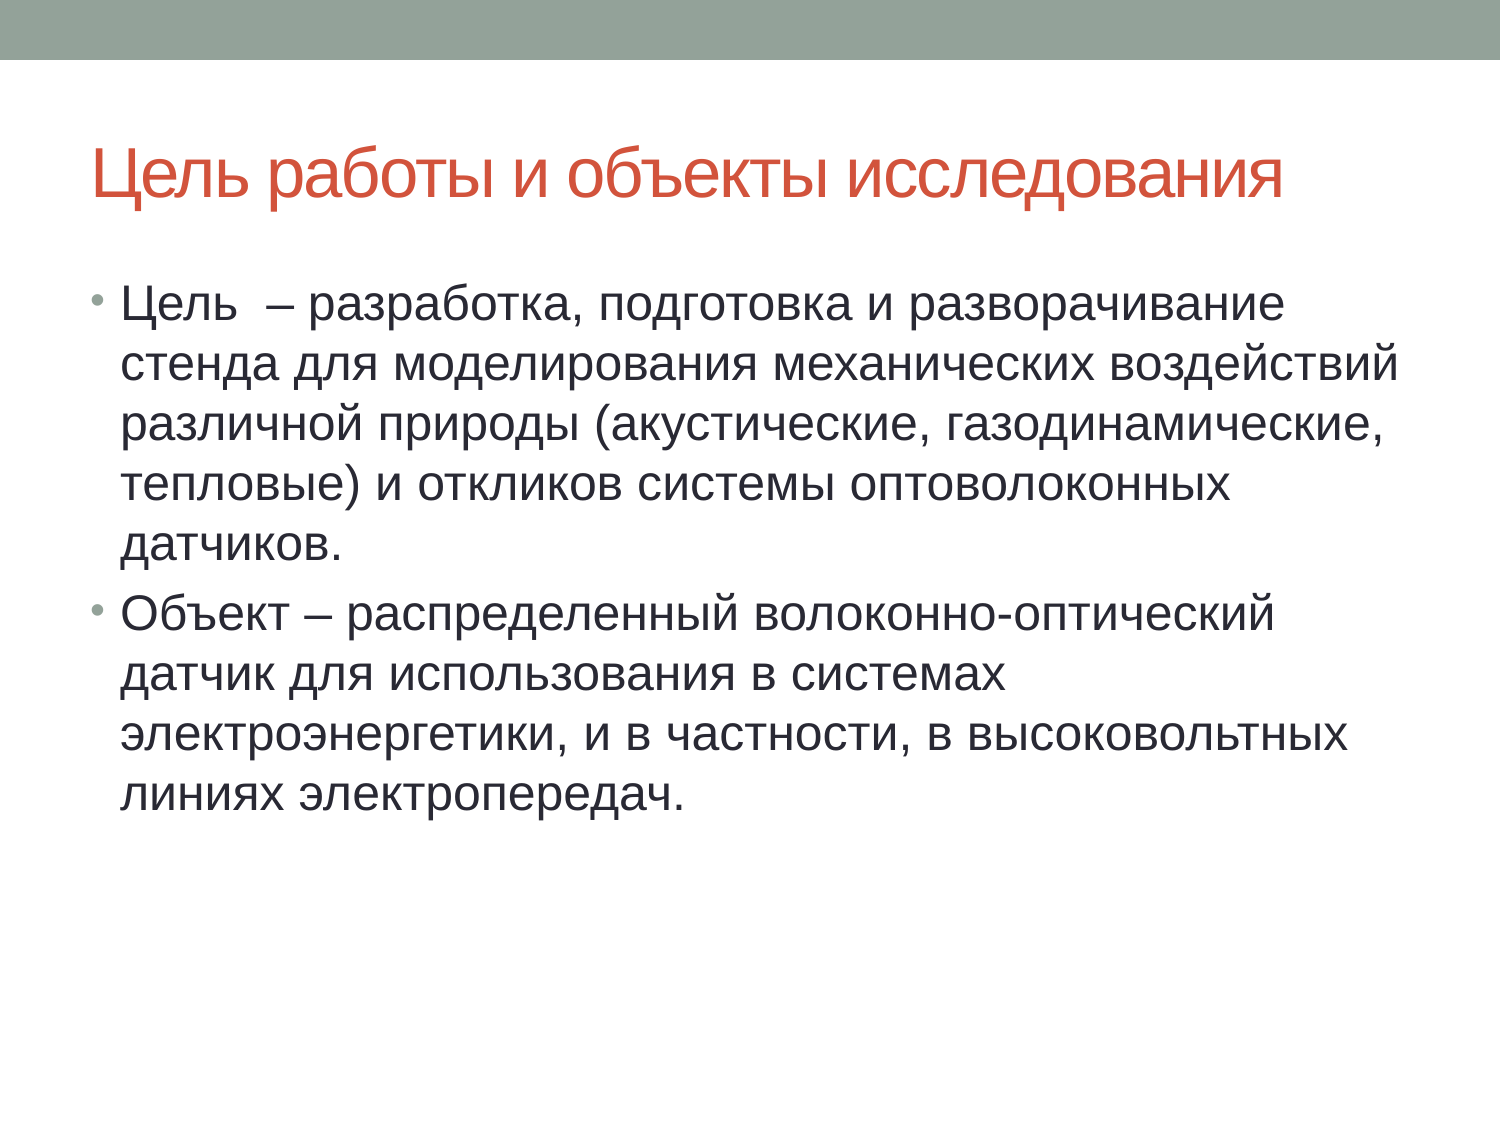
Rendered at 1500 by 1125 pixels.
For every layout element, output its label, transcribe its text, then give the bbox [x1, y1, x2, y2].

title Цель работы и объекты исследования [75, 87, 1425, 250]
list Цель – разработка, подготовка и разворачивание стенда для моделирования механических воздействий различной природы (акустические, газодинамические, тепловые) и откликов системы оптоволоконных датчиков. Объект – распределенный волоконно-оптический датчик для использования в системах электроэнергетики, и в частности, в высоковольтных линиях электропередач. [75, 262, 1425, 1063]
